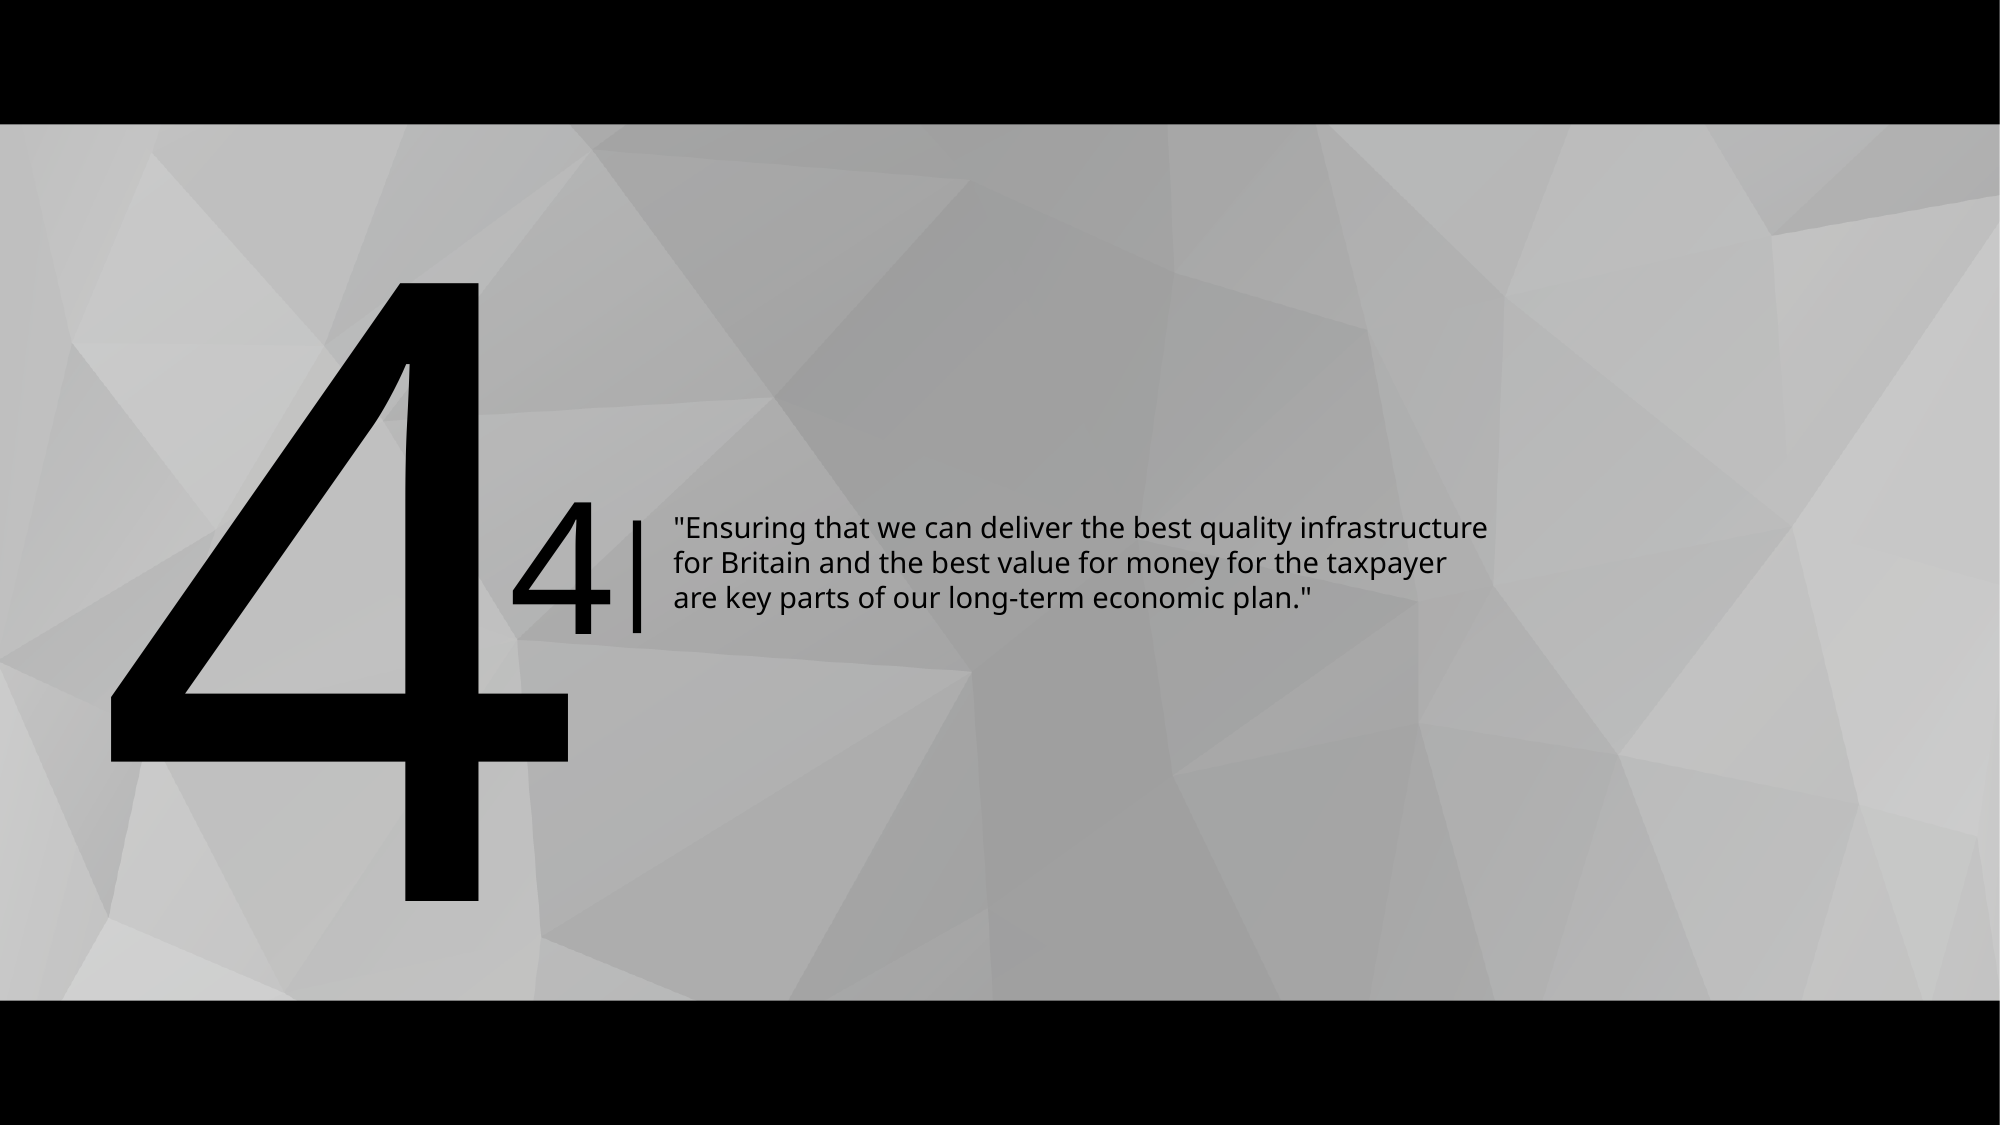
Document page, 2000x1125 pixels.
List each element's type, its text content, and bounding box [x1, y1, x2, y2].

text_box 4 [78, 33, 364, 1081]
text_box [494, 443, 1505, 682]
